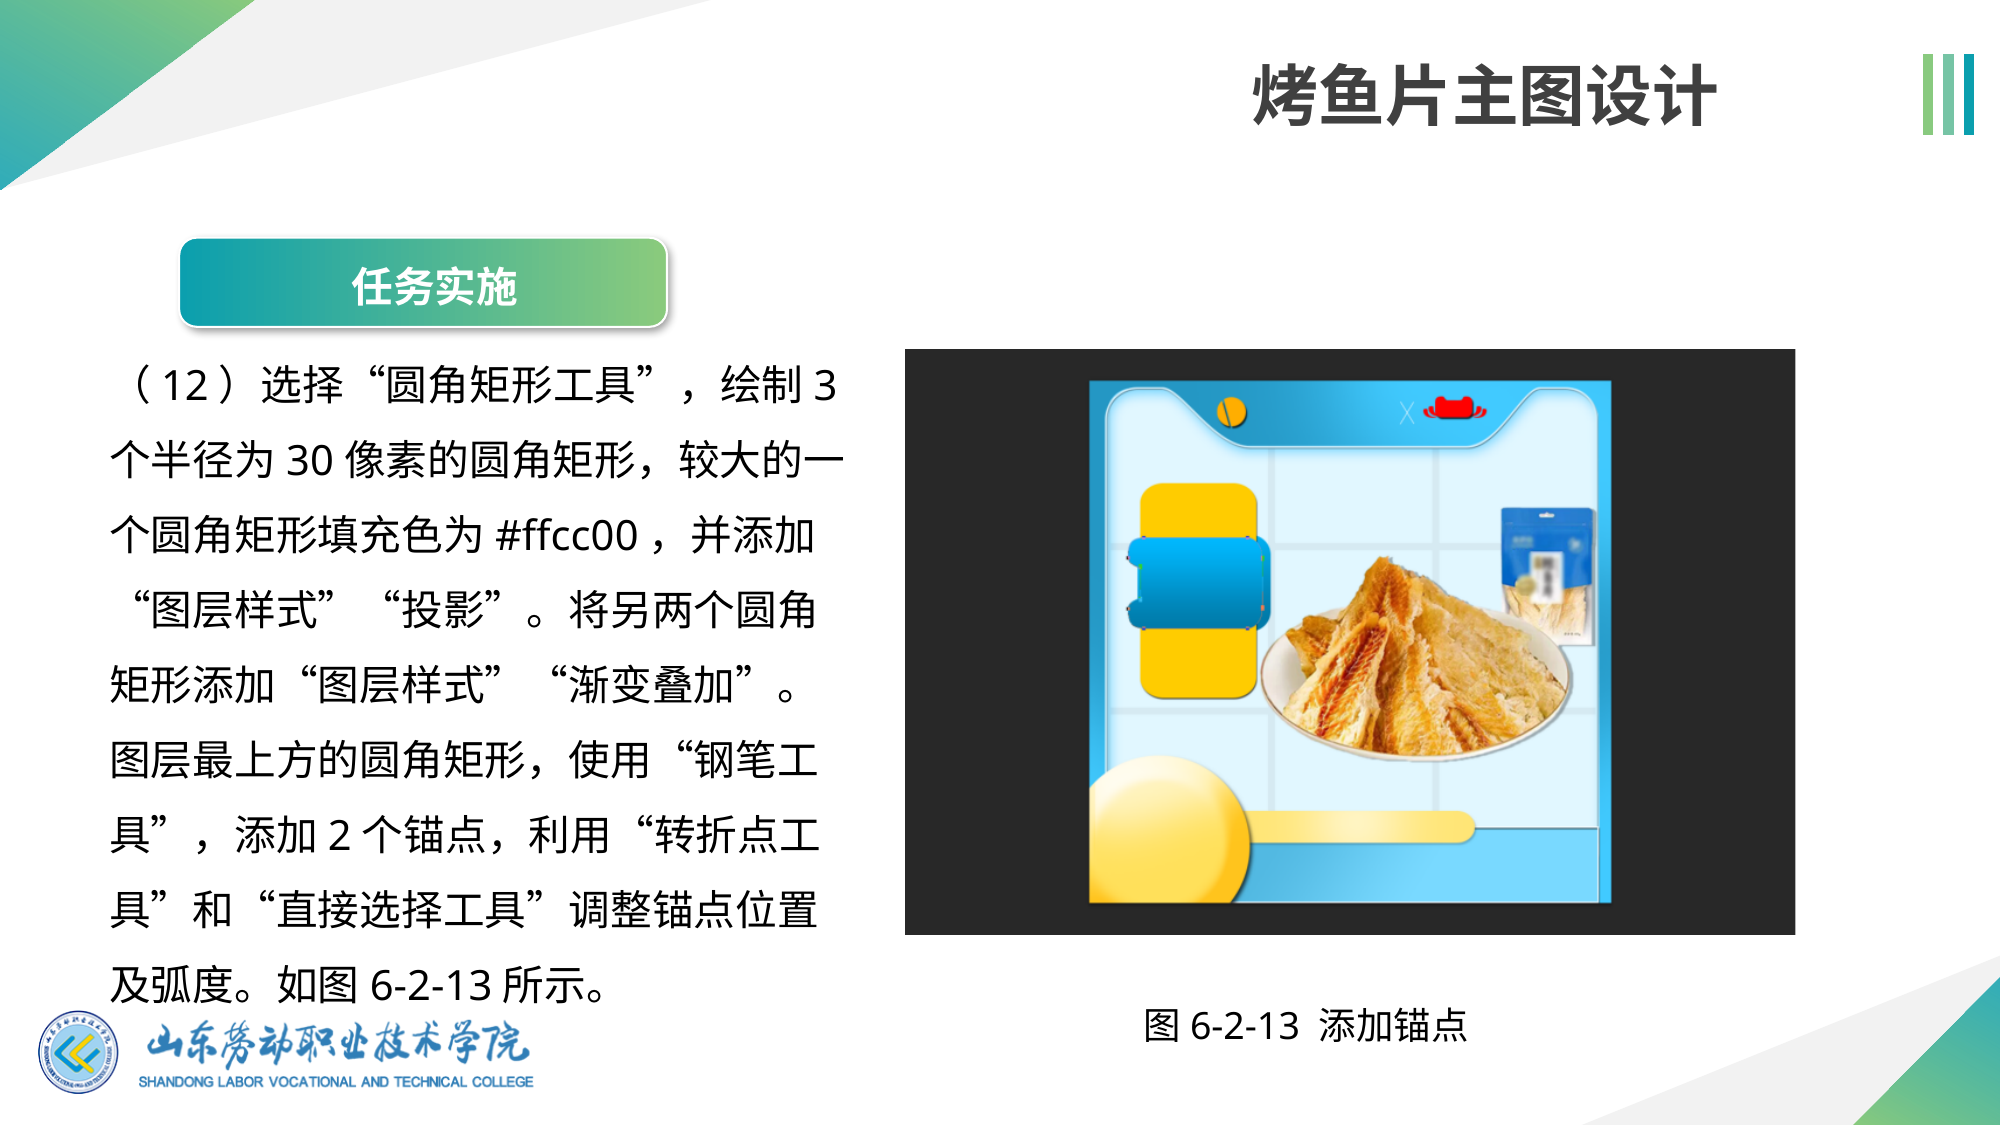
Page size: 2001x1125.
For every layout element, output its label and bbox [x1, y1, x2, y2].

picture [38, 1010, 550, 1094]
text_box [1928, 54, 1969, 136]
picture [905, 349, 1796, 935]
text_box [0, 0, 2000, 1125]
text_box [179, 237, 677, 327]
